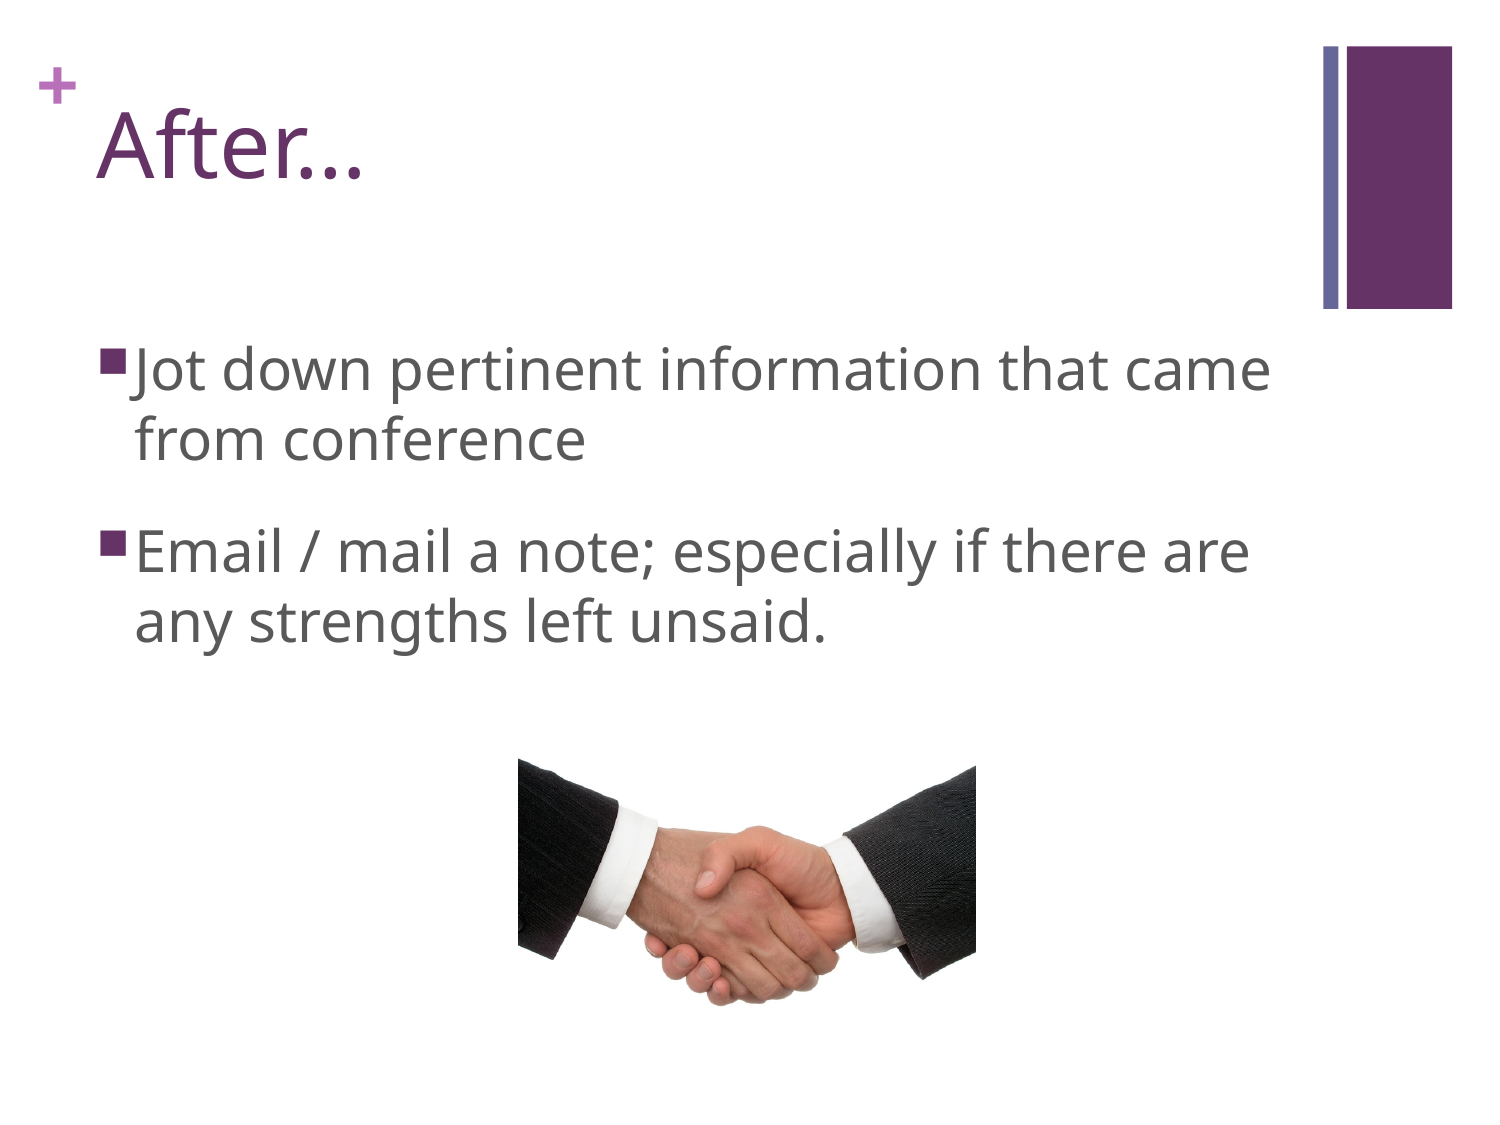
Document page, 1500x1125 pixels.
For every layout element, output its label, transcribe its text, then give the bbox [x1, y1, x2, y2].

list Jot down pertinent information that came from conference Email / mail a note; especially if there are any strengths left unsaid. [81, 324, 1322, 1005]
title After… [81, 79, 1322, 263]
picture [517, 728, 977, 1073]
